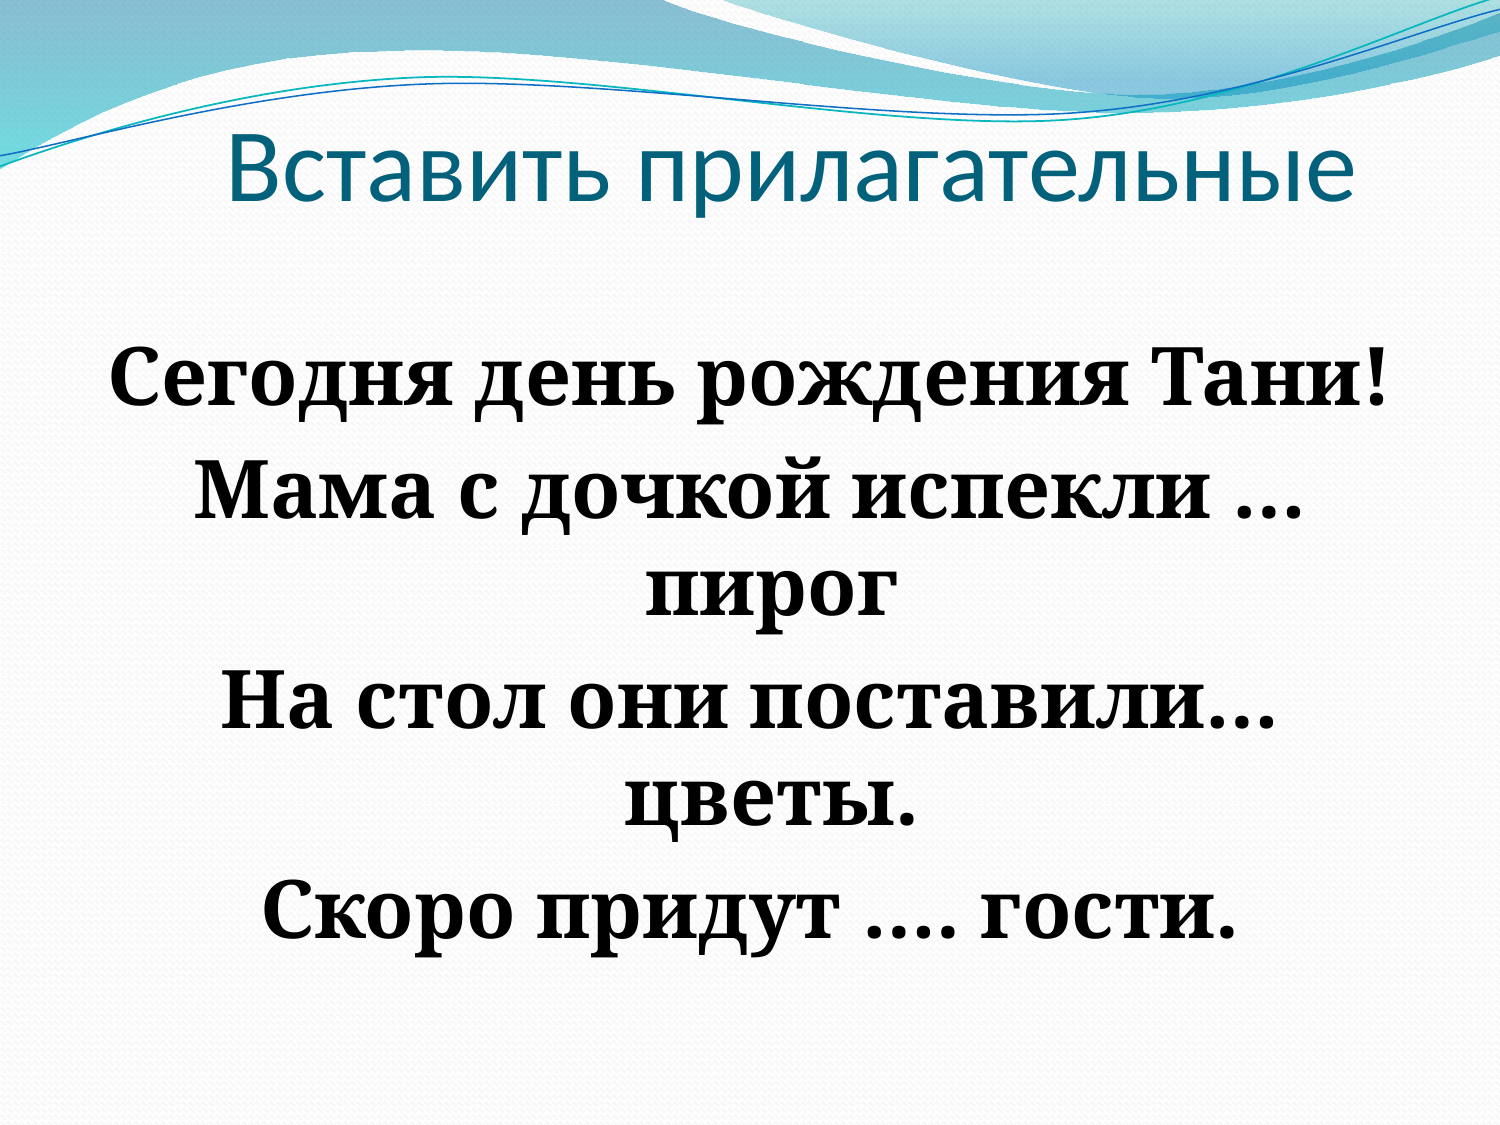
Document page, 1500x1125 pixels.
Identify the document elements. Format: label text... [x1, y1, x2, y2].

title Вставить прилагательные [117, 35, 1468, 223]
list Сегодня день рождения Тани! Мама с дочкой испекли … пирог На стол они поставили… цветы. Скоро придут …. гости. [75, 317, 1425, 1038]
